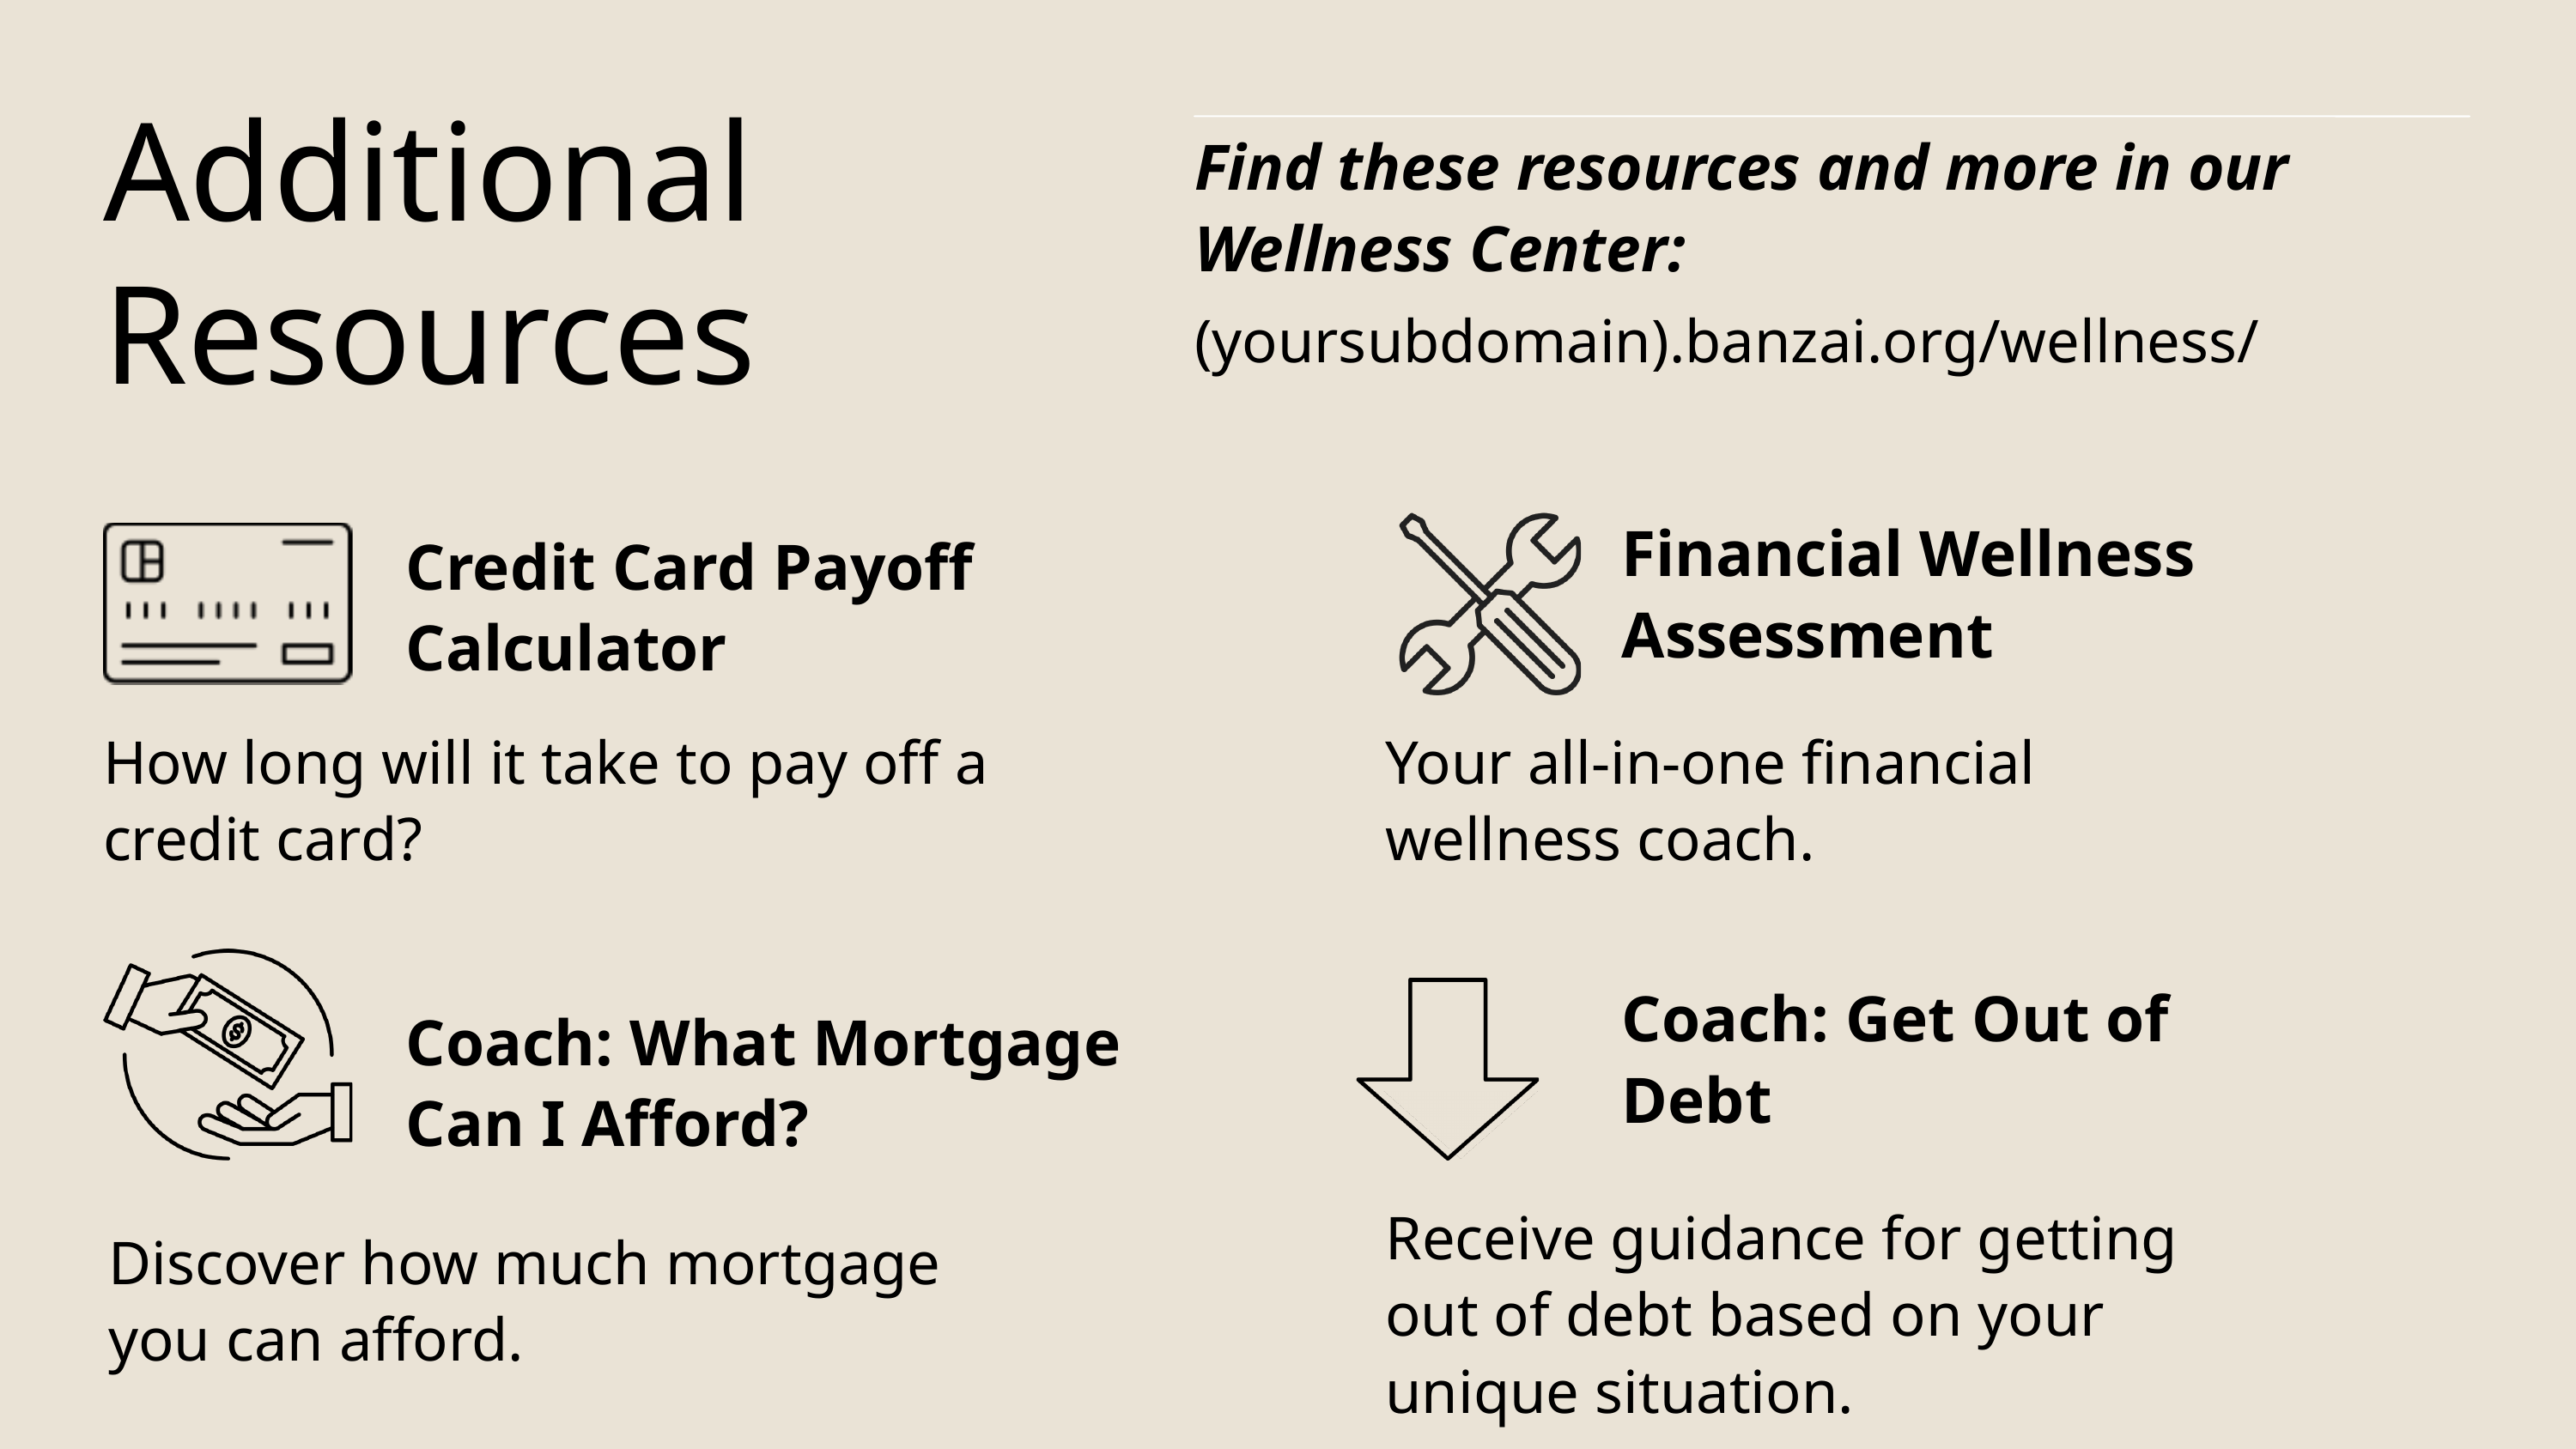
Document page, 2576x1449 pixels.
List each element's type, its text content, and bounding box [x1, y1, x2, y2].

text_box Credit Card Payoff Calculator [405, 520, 1049, 684]
text_box [1399, 512, 1582, 695]
text_box [103, 949, 353, 1161]
text_box [1356, 978, 1540, 1161]
text_box [103, 523, 353, 685]
text_box How long will it take to pay off a credit card? [103, 718, 1031, 873]
text_box Your all-in-one financial wellness coach. [1385, 718, 2265, 873]
text_box Additional Resources [103, 84, 1159, 411]
text_box Receive guidance for getting out of debt based on your unique situation. [1385, 1194, 2237, 1425]
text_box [1194, 115, 2470, 380]
text_box Discover how much mortgage you can afford. [108, 1219, 1049, 1373]
text_box Coach: What Mortgage Can I Afford? [405, 996, 1152, 1160]
text_box Coach: Get Out of Debt [1621, 973, 2265, 1136]
text_box Financial Wellness Assessment [1621, 507, 2265, 670]
